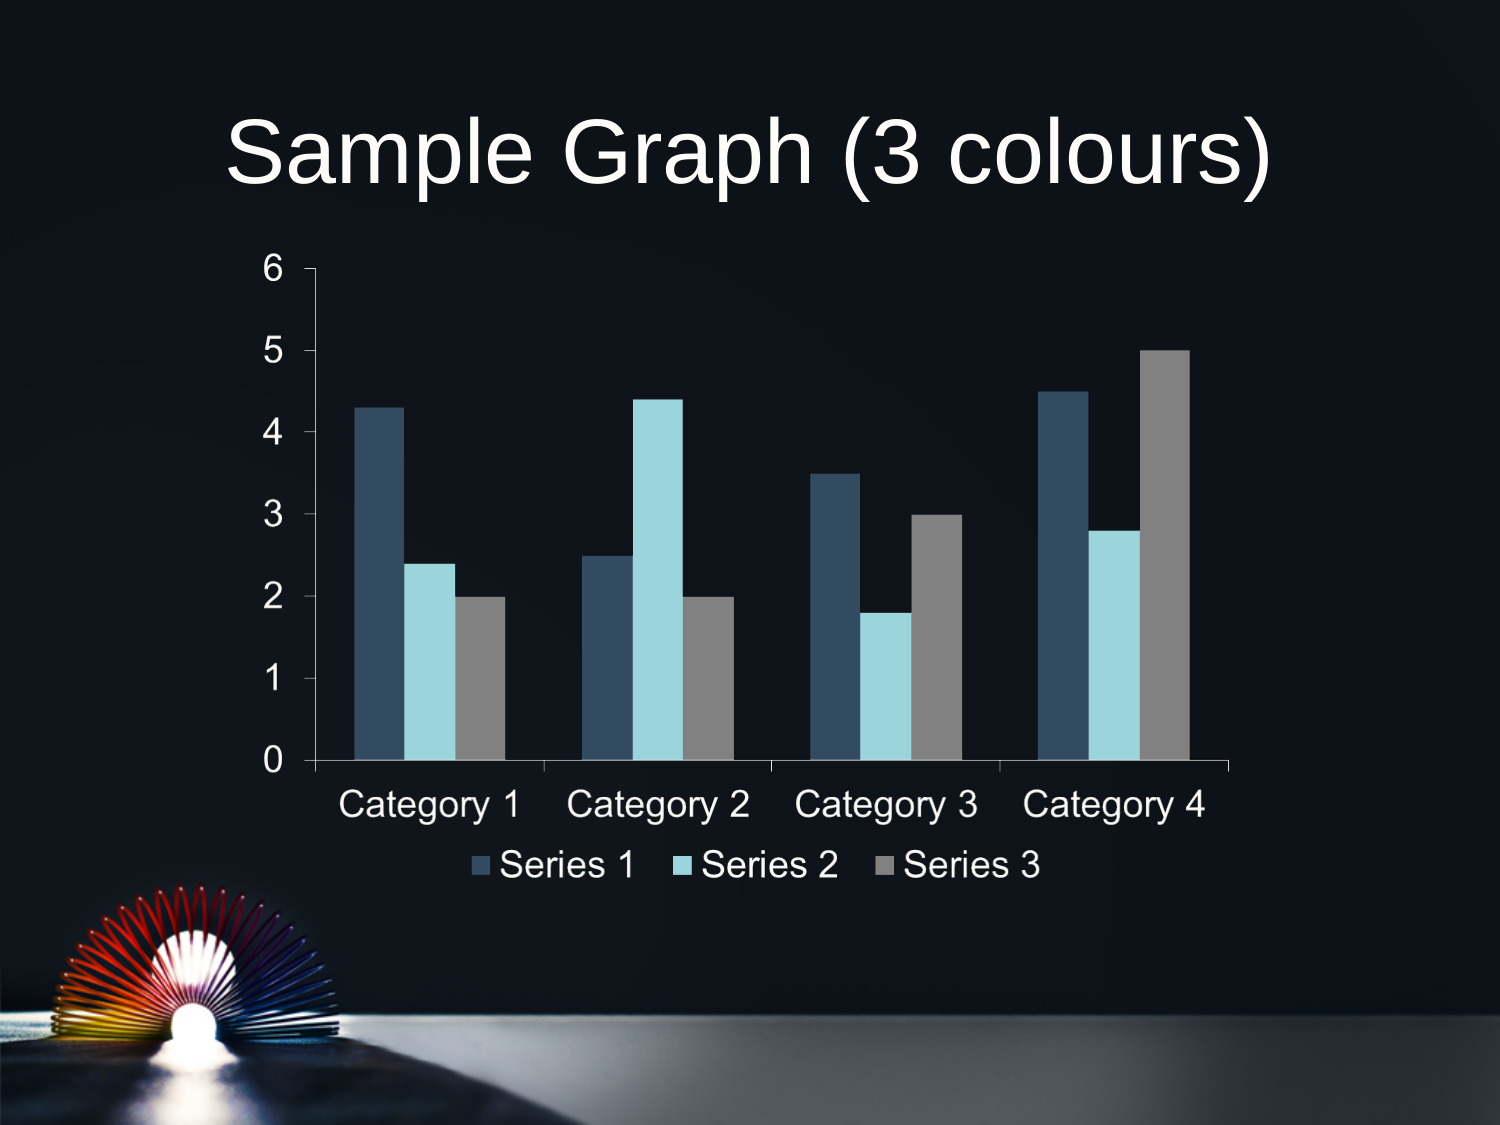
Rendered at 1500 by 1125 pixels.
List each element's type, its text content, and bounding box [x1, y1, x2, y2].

title Sample Graph (3 colours) [75, 53, 1425, 242]
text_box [241, 229, 1259, 913]
picture [0, 0, 1500, 1125]
